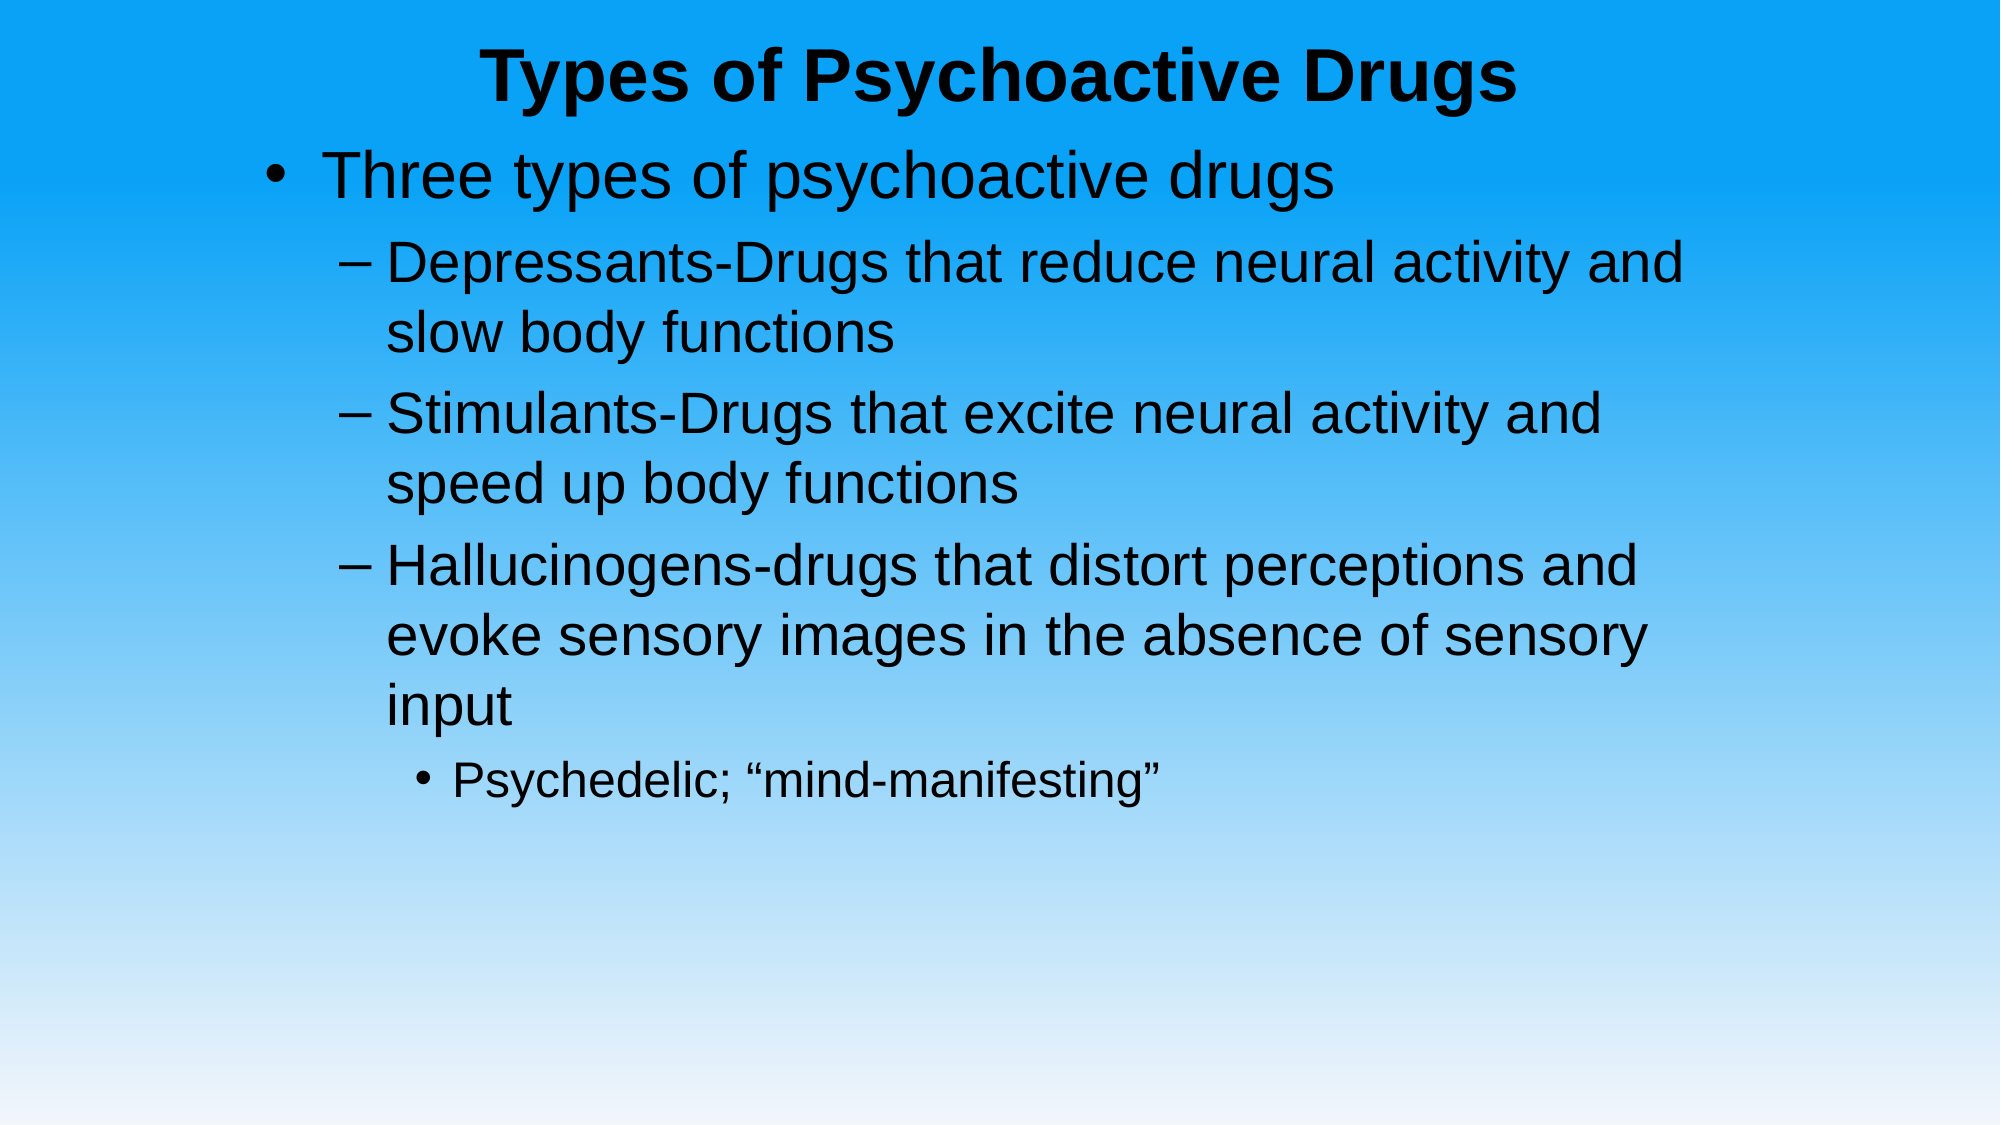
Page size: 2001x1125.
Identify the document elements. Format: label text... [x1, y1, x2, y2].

text_box Three types of psychoactive drugs Depressants-Drugs that reduce neural activity and slow body functions Stimulants-Drugs that excite neural activity and speed up body functions Hallucinogens-drugs that distort perceptions and evoke sensory images in the absence of sensory input Psychedelic; “mind-manifesting” [249, 124, 1750, 868]
title Types of Psychoactive Drugs [249, 0, 1750, 124]
